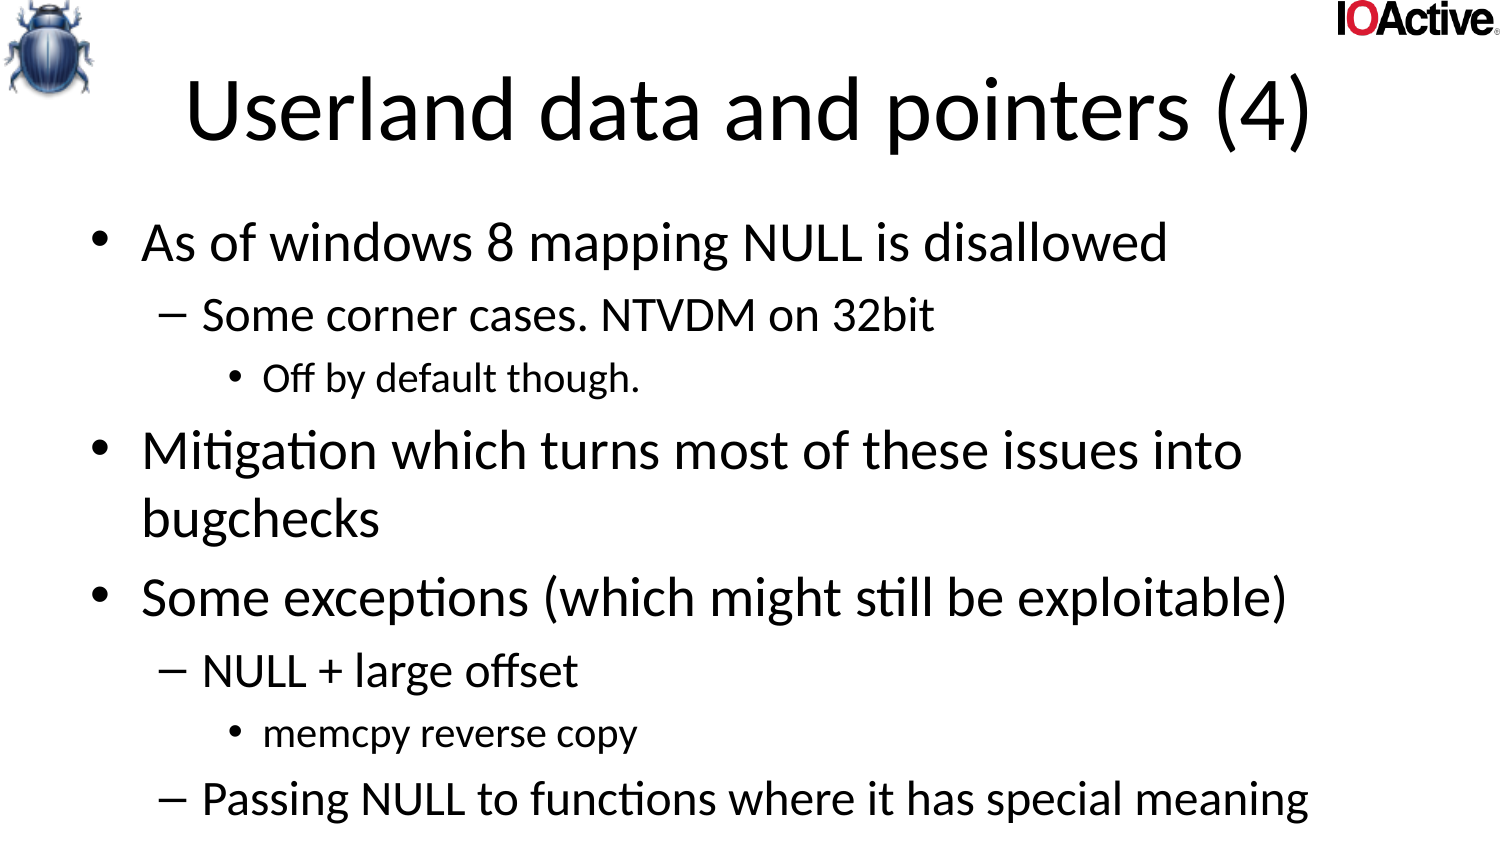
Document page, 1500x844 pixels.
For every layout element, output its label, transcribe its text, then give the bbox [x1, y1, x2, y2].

title Userland data and pointers (4) [75, 33, 1425, 175]
picture [0, 0, 101, 101]
picture [1337, 0, 1500, 36]
list As of windows 8 mapping NULL is disallowed Some corner cases. NTVDM on 32bit Off by default though. Mitigation which turns most of these issues into bugchecks Some exceptions (which might still be exploitable) NULL + large offset memcpy reverse copy Passing NULL to functions where it has special meaning [75, 196, 1475, 844]
